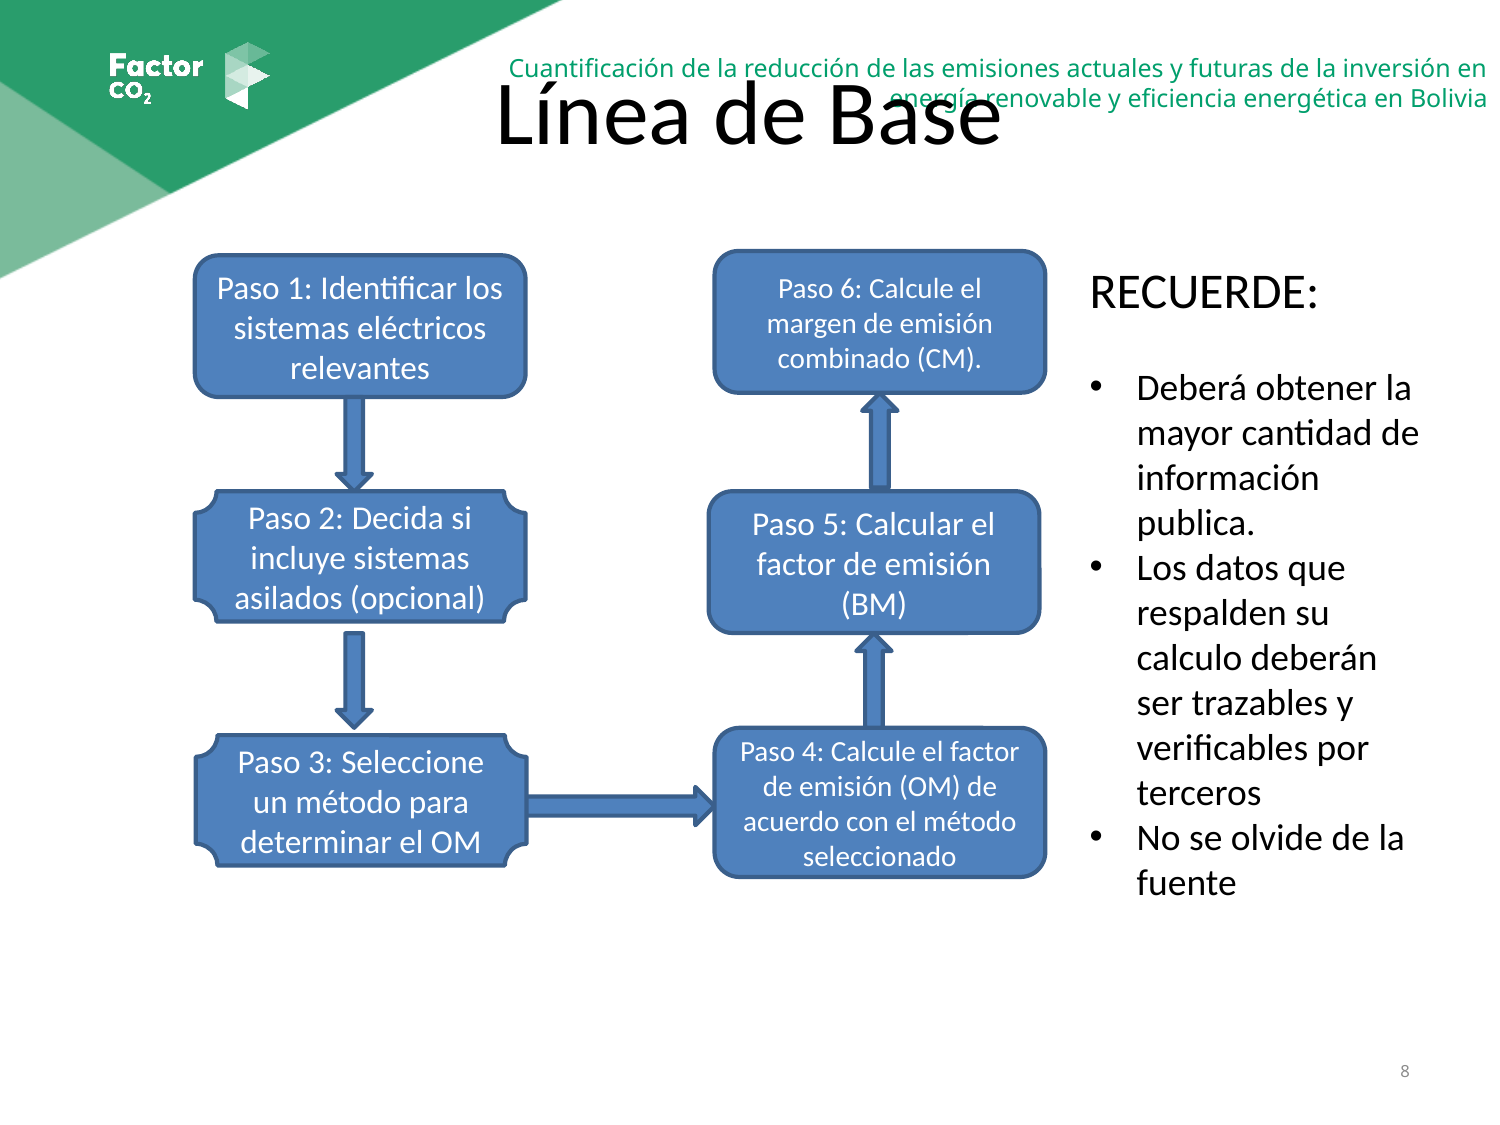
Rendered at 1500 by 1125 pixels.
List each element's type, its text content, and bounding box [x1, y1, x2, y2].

text_box [854, 636, 894, 730]
text_box Paso 1: Identificar los sistemas eléctricos relevantes [192, 253, 528, 400]
text_box [334, 631, 374, 730]
text_box RECUERDE: Deberá obtener la mayor cantidad de información publica. Los datos que respalden su calculo deberán ser trazables y verificables por terceros No se olvide de la fuente [1074, 250, 1447, 956]
text_box [860, 395, 900, 490]
text_box Paso 5: Calcular el factor de emisión (BM) [706, 489, 1042, 636]
slide_number 8 [1074, 1042, 1425, 1103]
text_box Paso 6: Calcule el margen de emisión combinado (CM). [712, 248, 1048, 395]
text_box Paso 4: Calcule el factor de emisión (OM) de acuerdo con el método seleccionado [712, 725, 1048, 880]
text_box [334, 394, 374, 489]
text_box Paso 3: Seleccione un método para determinar el OM [193, 733, 529, 868]
title Línea de Base [75, 45, 1425, 161]
picture [0, 0, 1500, 1125]
text_box Paso 2: Decida si incluye sistemas asilados (opcional) [192, 489, 528, 624]
text_box [529, 784, 712, 828]
